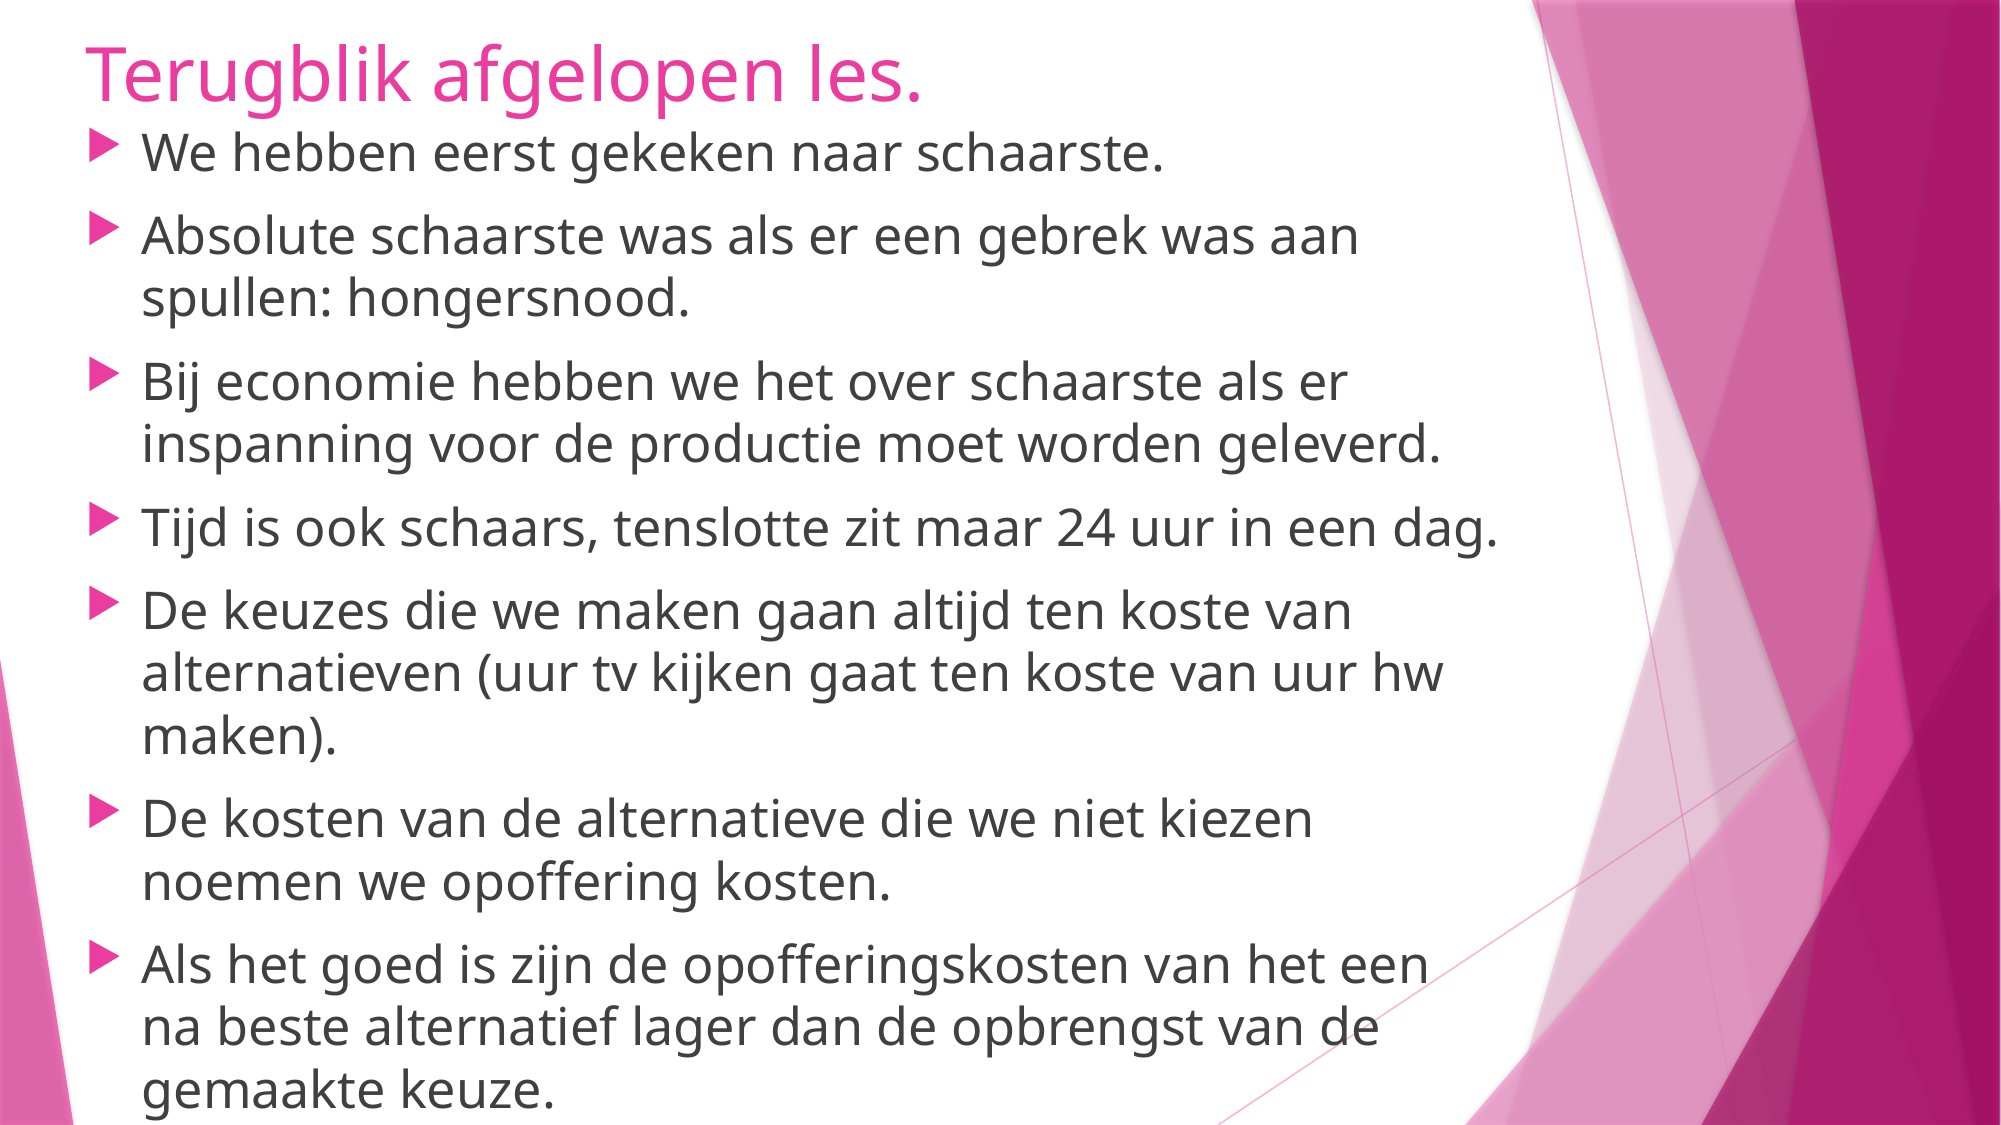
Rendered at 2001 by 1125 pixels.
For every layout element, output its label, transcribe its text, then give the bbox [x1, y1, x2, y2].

title Terugblik afgelopen les. [70, 19, 1522, 111]
list We hebben eerst gekeken naar schaarste. Absolute schaarste was als er een gebrek was aan spullen: hongersnood. Bij economie hebben we het over schaarste als er inspanning voor de productie moet worden geleverd. Tijd is ook schaars, tenslotte zit maar 24 uur in een dag. De keuzes die we maken gaan altijd ten koste van alternatieven (uur tv kijken gaat ten koste van uur hw maken). De kosten van de alternatieve die we niet kiezen noemen we opoffering kosten. Als het goed is zijn de opofferingskosten van het een na beste alternatief lager dan de opbrengst van de gemaakte keuze. [70, 111, 1522, 992]
